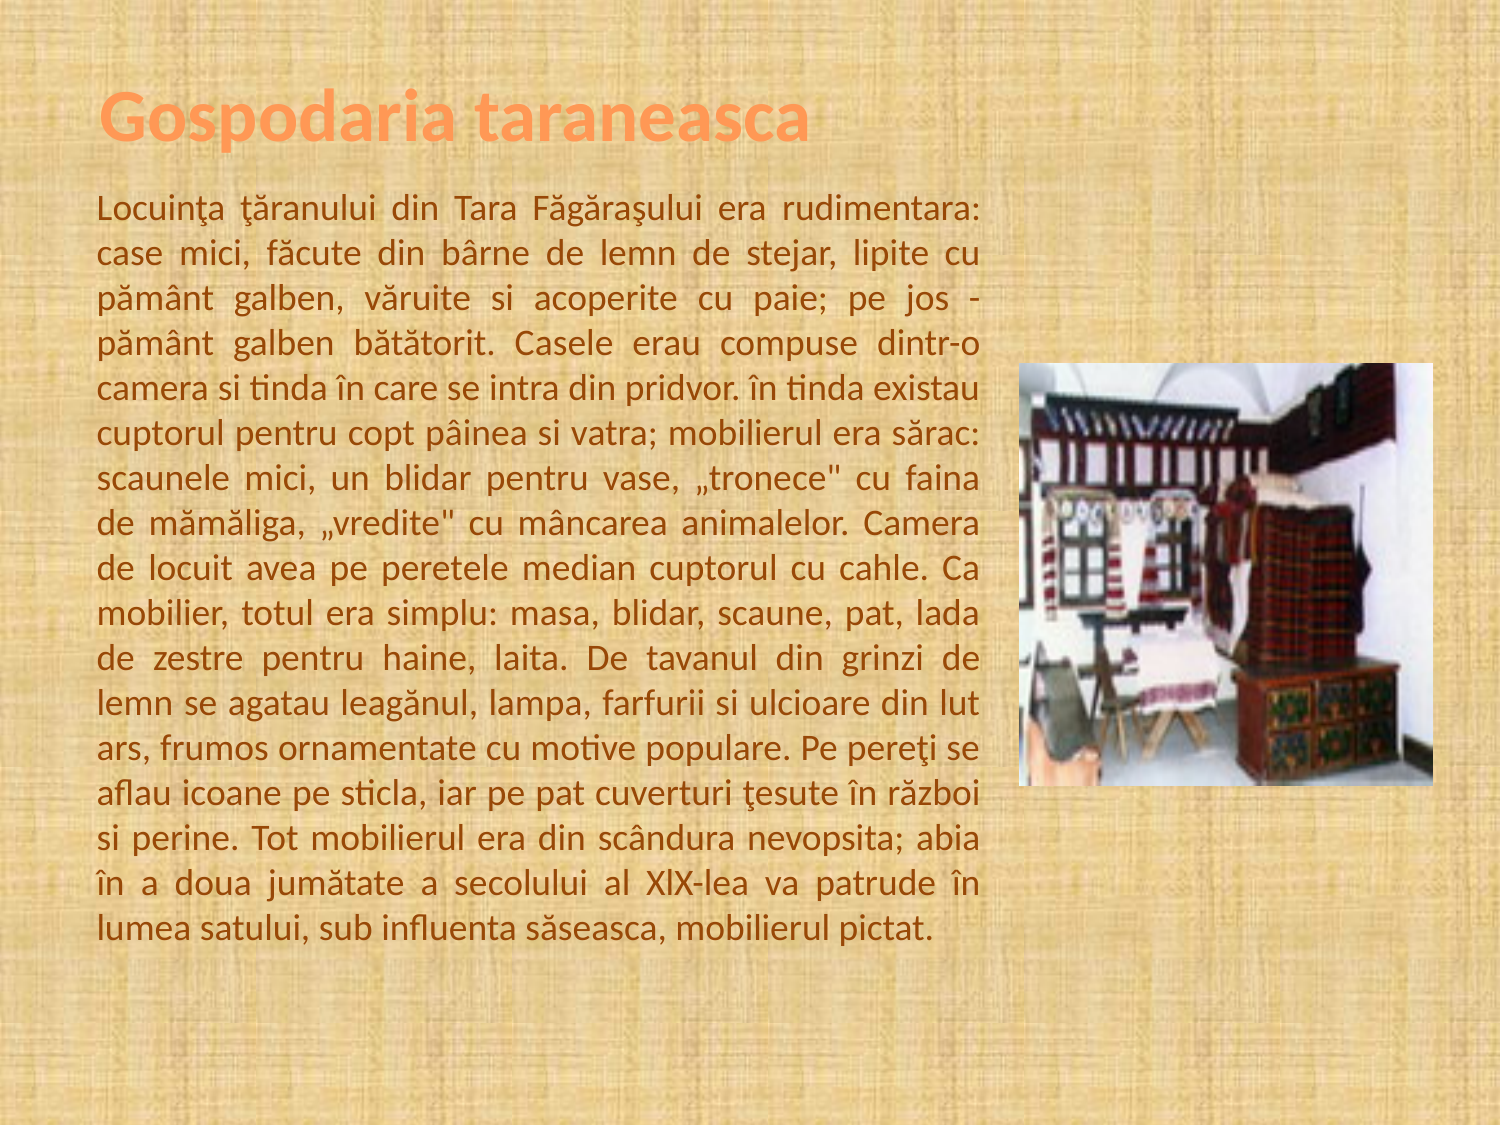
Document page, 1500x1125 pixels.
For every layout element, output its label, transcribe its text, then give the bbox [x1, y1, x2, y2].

text_box Locuinţa ţăranului din Tara Făgăraşului era rudimentara: case mici, făcute din bârne de lemn de stejar, lipite cu pământ galben, văruite si acoperite cu paie; pe jos - pământ galben bătătorit. Casele erau compuse dintr-o camera si tinda în care se intra din pridvor. în tinda existau cuptorul pentru copt pâinea si vatra; mobilierul era sărac: scaunele mici, un blidar pentru vase, „tronece" cu faina de mămăliga, „vredite" cu mâncarea animalelor. Camera de locuit avea pe peretele median cuptorul cu cahle. Ca mobilier, totul era simplu: masa, blidar, scaune, pat, lada de zestre pentru haine, laita. De tavanul din grinzi de lemn se agatau leagănul, lampa, farfurii si ulcioare din lut ars, frumos ornamentate cu motive populare. Pe pereţi se aflau icoane pe sticla, iar pe pat cuverturi ţesute în război si perine. Tot mobilierul era din scândura nevopsita; abia în a doua jumătate a secolului al XlX-lea va patrude în lumea satului, sub influenta săseasca, mobilierul pictat. [81, 175, 996, 956]
picture [0, 0, 1500, 1125]
text_box Gospodaria taraneasca [82, 58, 848, 164]
